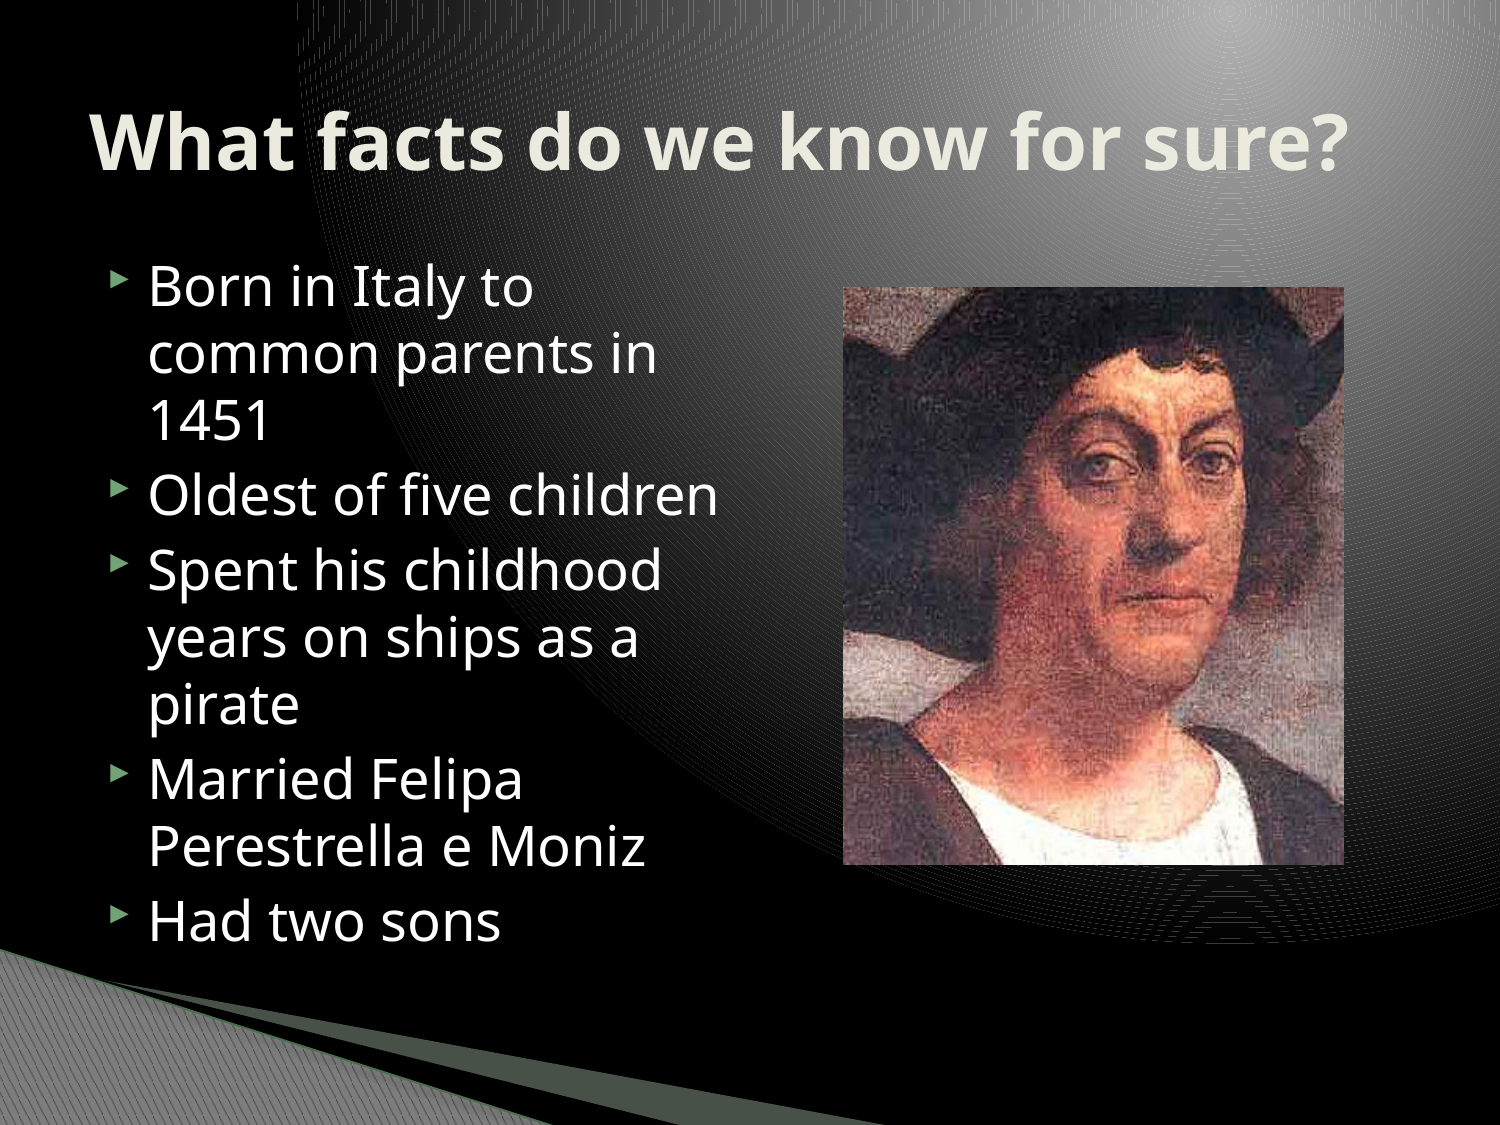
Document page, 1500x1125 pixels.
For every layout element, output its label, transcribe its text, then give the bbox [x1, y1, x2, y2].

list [843, 287, 1345, 865]
title What facts do we know for sure? [75, 45, 1425, 233]
picture [0, 952, 543, 1125]
list Born in Italy to common parents in 1451 Oldest of five children Spent his childhood years on ships as a pirate Married Felipa Perestrella e Moniz Had two sons [75, 243, 738, 986]
